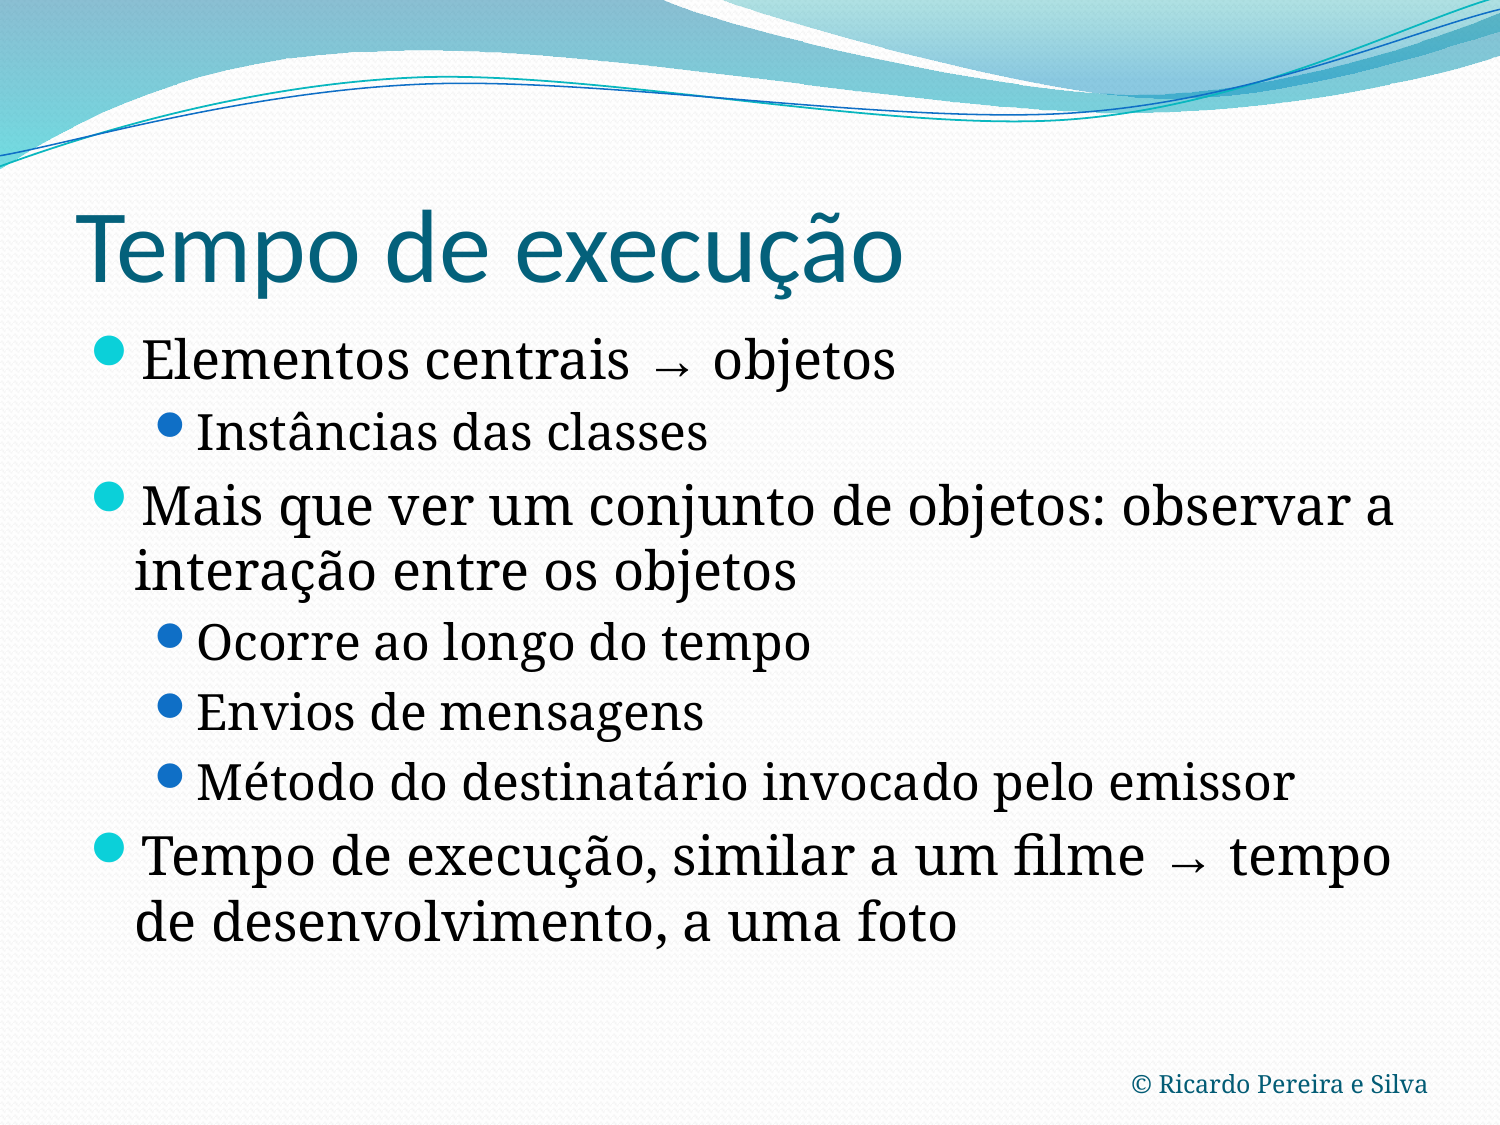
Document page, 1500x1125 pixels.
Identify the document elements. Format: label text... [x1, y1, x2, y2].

footer © Ricardo Pereira e Silva [1101, 1042, 1429, 1103]
title Tempo de execução [75, 115, 1425, 303]
list Elementos centrais → objetos Instâncias das classes Mais que ver um conjunto de objetos: observar a interação entre os objetos Ocorre ao longo do tempo Envios de mensagens Método do destinatário invocado pelo emissor Tempo de execução, similar a um filme → tempo de desenvolvimento, a uma foto [75, 317, 1425, 1038]
